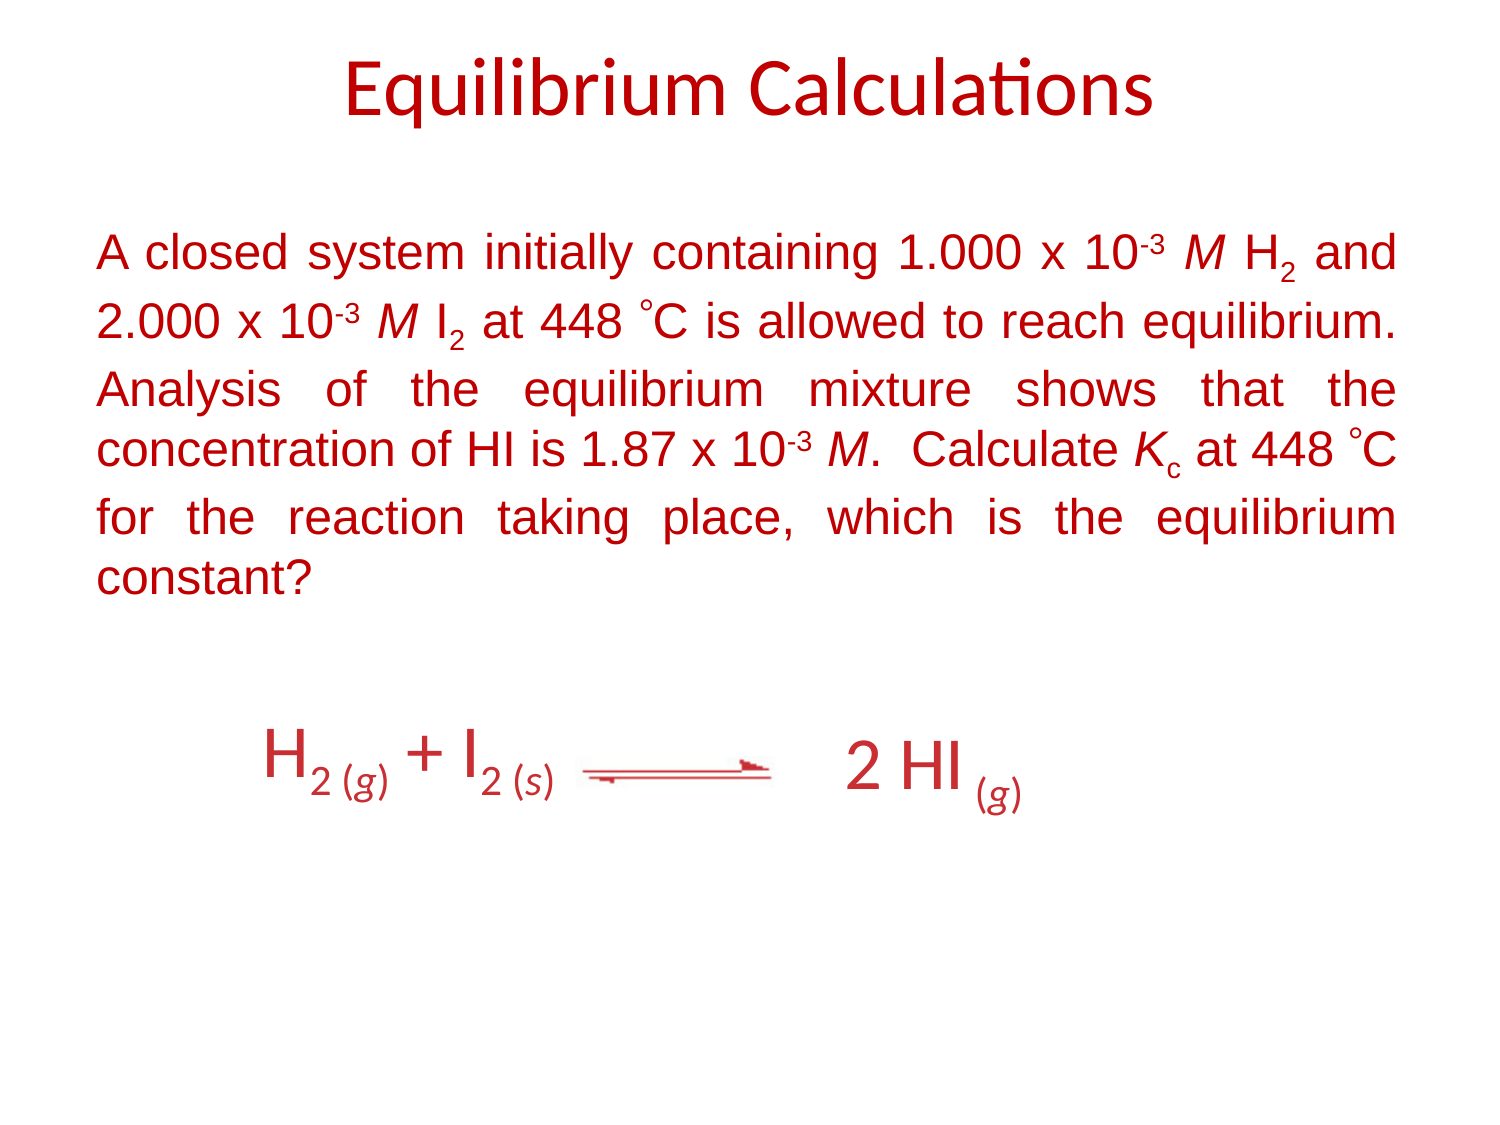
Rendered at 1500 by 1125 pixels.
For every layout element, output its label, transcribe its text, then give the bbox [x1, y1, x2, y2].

text_box Equilibrium Calculations [112, 24, 1388, 212]
picture [574, 755, 780, 788]
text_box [212, 694, 1056, 813]
text_box A closed system initially containing 1.000 x 10-3 M H2 and 2.000 x 10-3 M I2 at 448 C is allowed to reach equilibrium. Analysis of the equilibrium mixture shows that the concentration of HI is 1.87 x 10-3 M. Calculate Kc at 448 C for the reaction taking place, which is the equilibrium constant? [24, 212, 1413, 613]
